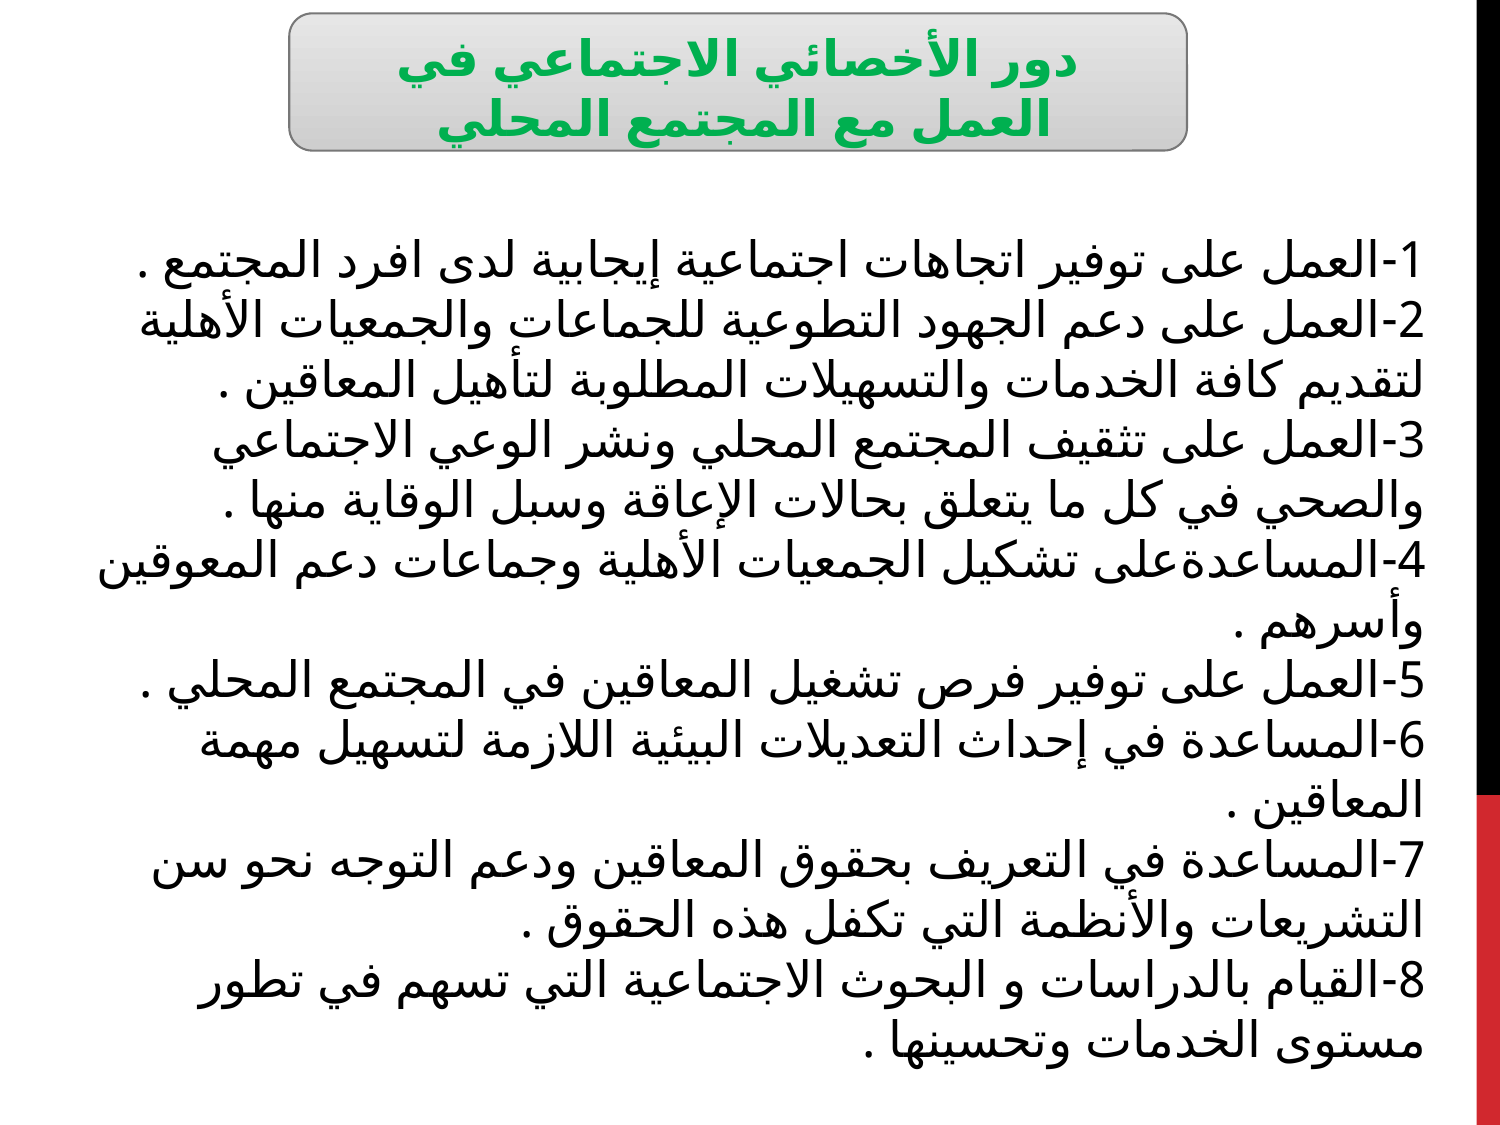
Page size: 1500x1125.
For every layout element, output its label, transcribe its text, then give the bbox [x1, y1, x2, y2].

text_box [288, 12, 1189, 152]
text_box دور الأخصائي الاجتماعي في العمل مع المجتمع المحلي [354, 19, 1122, 155]
text_box 1-العمل على توفير اتجاهات اجتماعية إيجابية لدى افرد المجتمع . 2-العمل على دعم الجهود التطوعية للجماعات والجمعيات الأهلية لتقديم كافة الخدمات والتسهيلات المطلوبة لتأهيل المعاقين . 3-العمل على تثقيف المجتمع المحلي ونشر الوعي الاجتماعي والصحي في كل ما يتعلق بحالات الإعاقة وسبل الوقاية منها . 4-المساعدةعلى تشكيل الجمعيات الأهلية وجماعات دعم المعوقين وأسرهم . 5-العمل على توفير فرص تشغيل المعاقين في المجتمع المحلي . 6-المساعدة في إحداث التعديلات البيئية اللازمة لتسهيل مهمة المعاقين . 7-المساعدة في التعريف بحقوق المعاقين ودعم التوجه نحو سن التشريعات والأنظمة التي تكفل هذه الحقوق . 8-القيام بالدراسات و البحوث الاجتماعية التي تسهم في تطور مستوى الخدمات وتحسينها . [35, 219, 1441, 1075]
